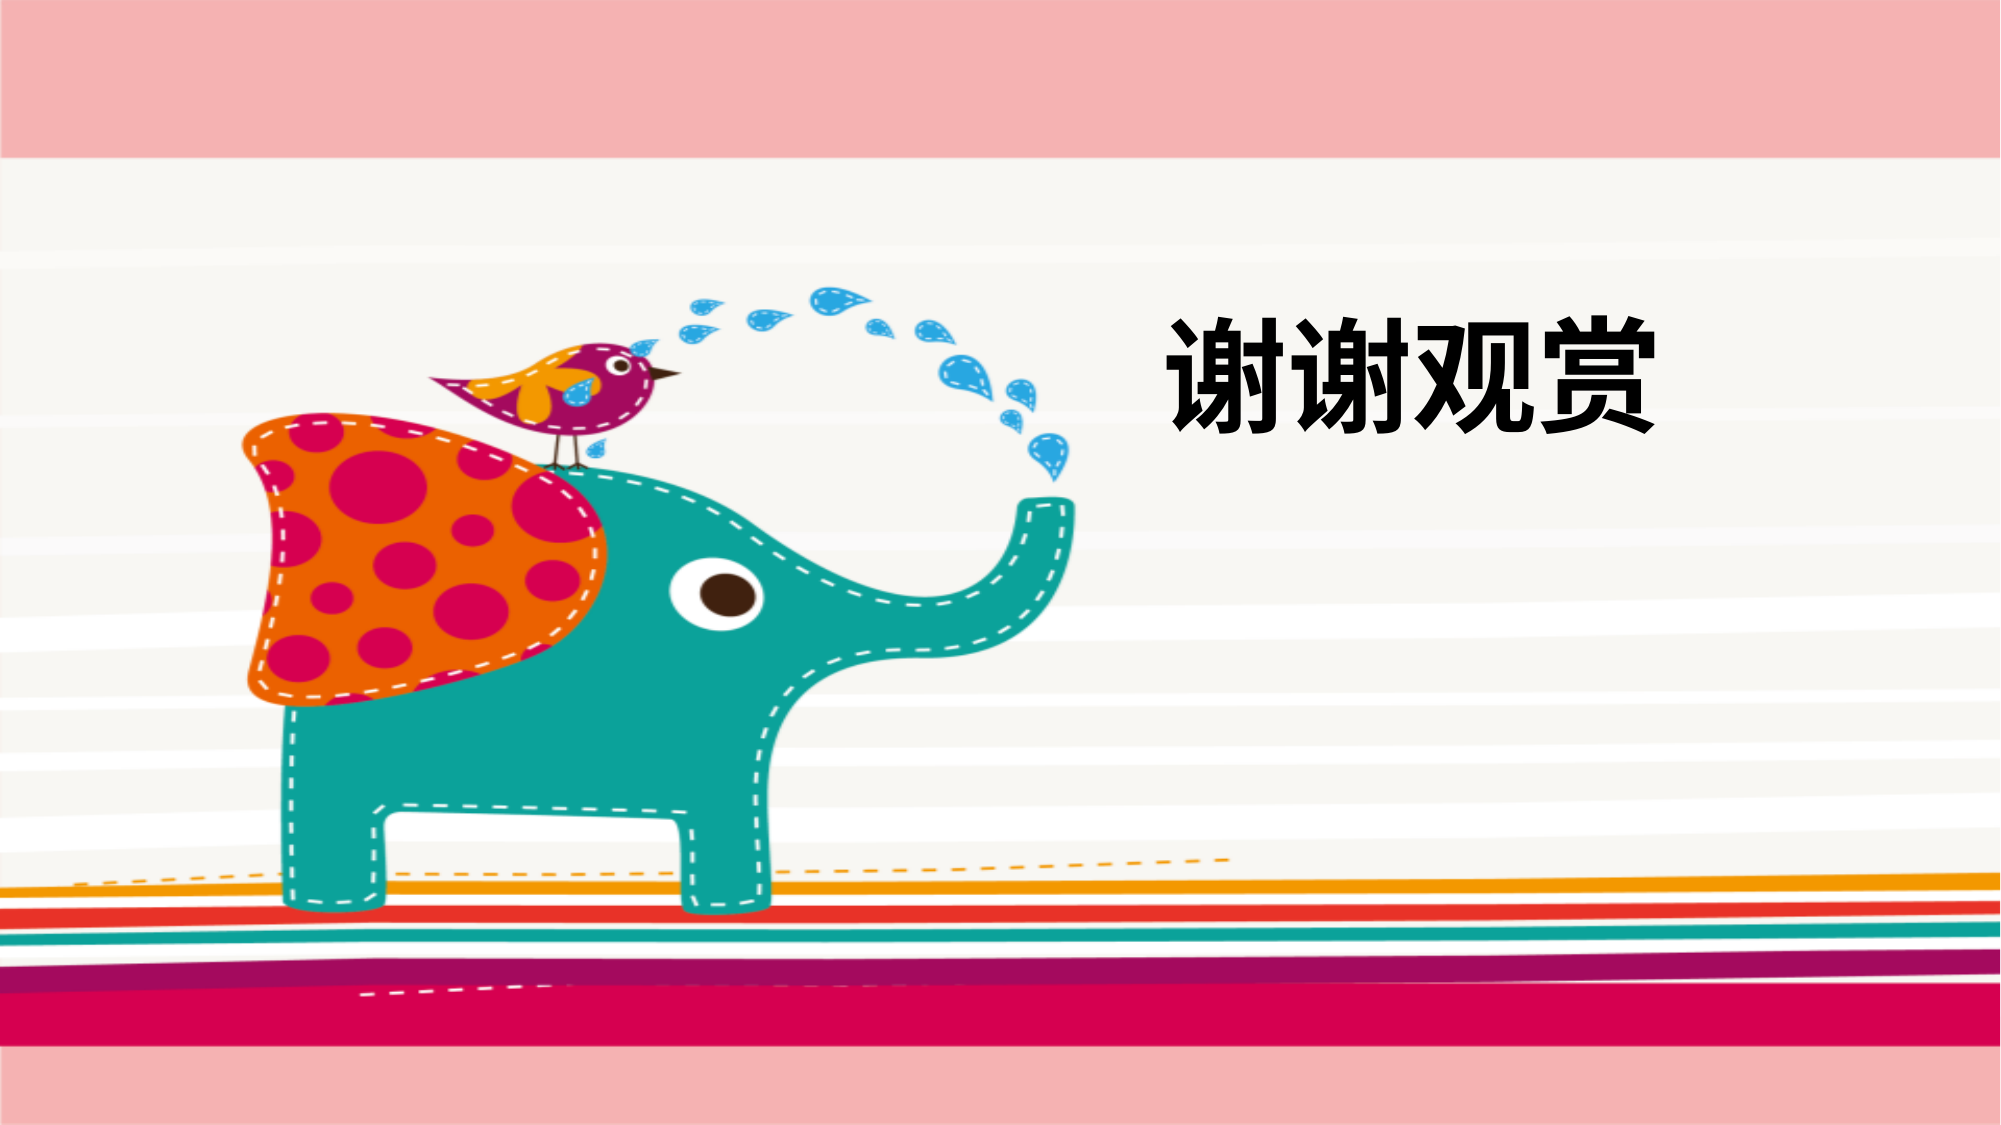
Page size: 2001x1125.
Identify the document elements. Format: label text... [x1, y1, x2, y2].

text_box 谢谢观赏 [1147, 290, 1698, 456]
picture [0, 0, 2001, 1125]
